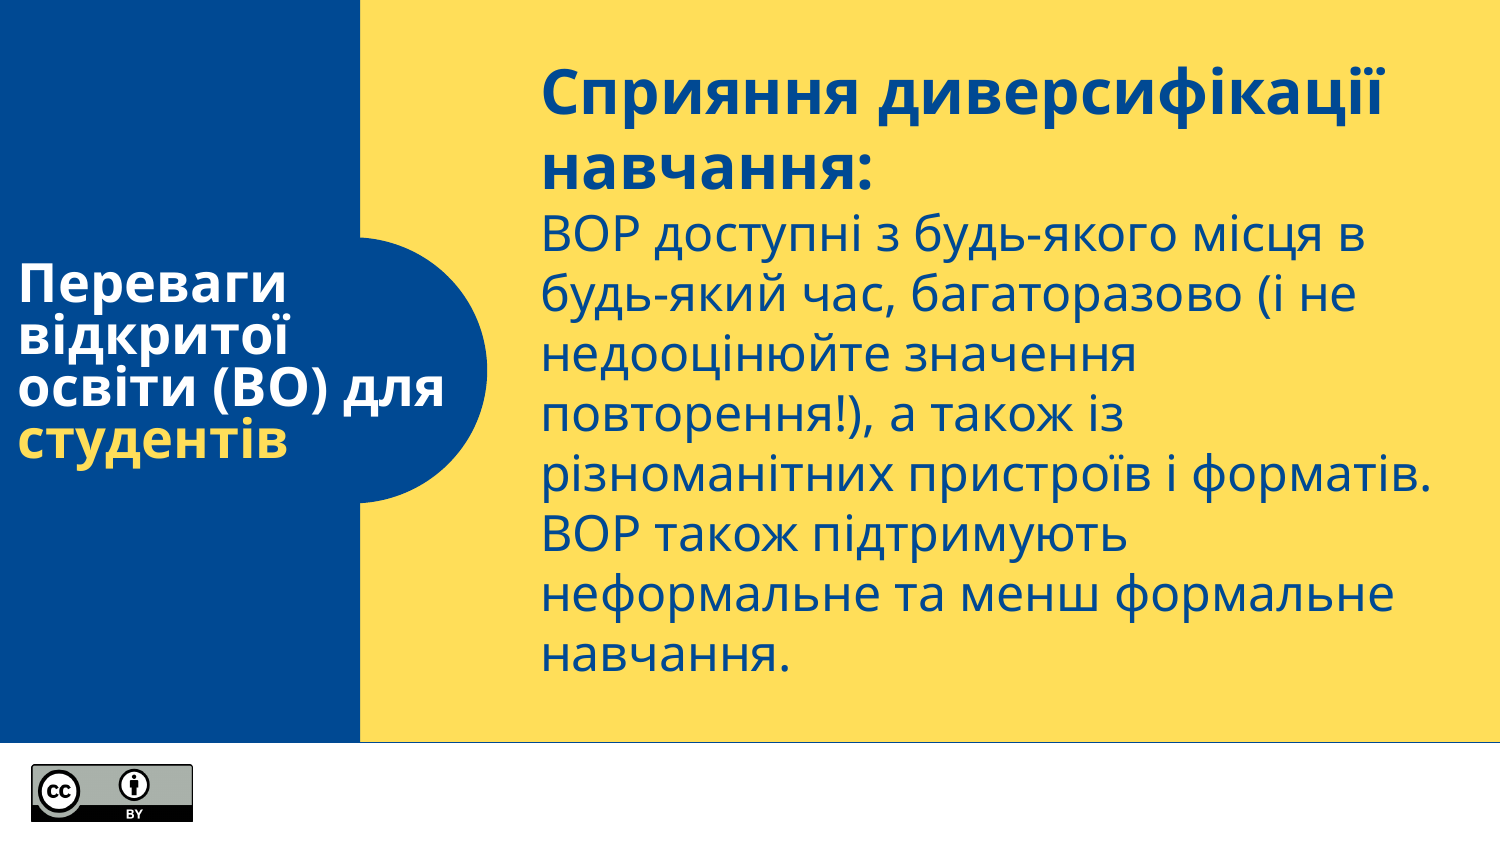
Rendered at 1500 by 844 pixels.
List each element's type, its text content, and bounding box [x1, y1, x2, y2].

text_box Сприяння диверсифікації навчання: ВОР доступні з будь-якого місця в будь-який час, багаторазово (і не недооцінюйте значення повторення!), а також із різноманітних пристроїв і форматів. ВОР також підтримують неформальне та менш формальне навчання. [525, 37, 1449, 697]
text_box [0, 0, 361, 742]
text_box [304, 237, 401, 246]
text_box Переваги відкритої освіти (BO) для студентів [3, 246, 480, 484]
text_box [0, 750, 1500, 844]
picture [31, 764, 193, 822]
text_box [282, 484, 423, 504]
text_box [480, 327, 488, 414]
